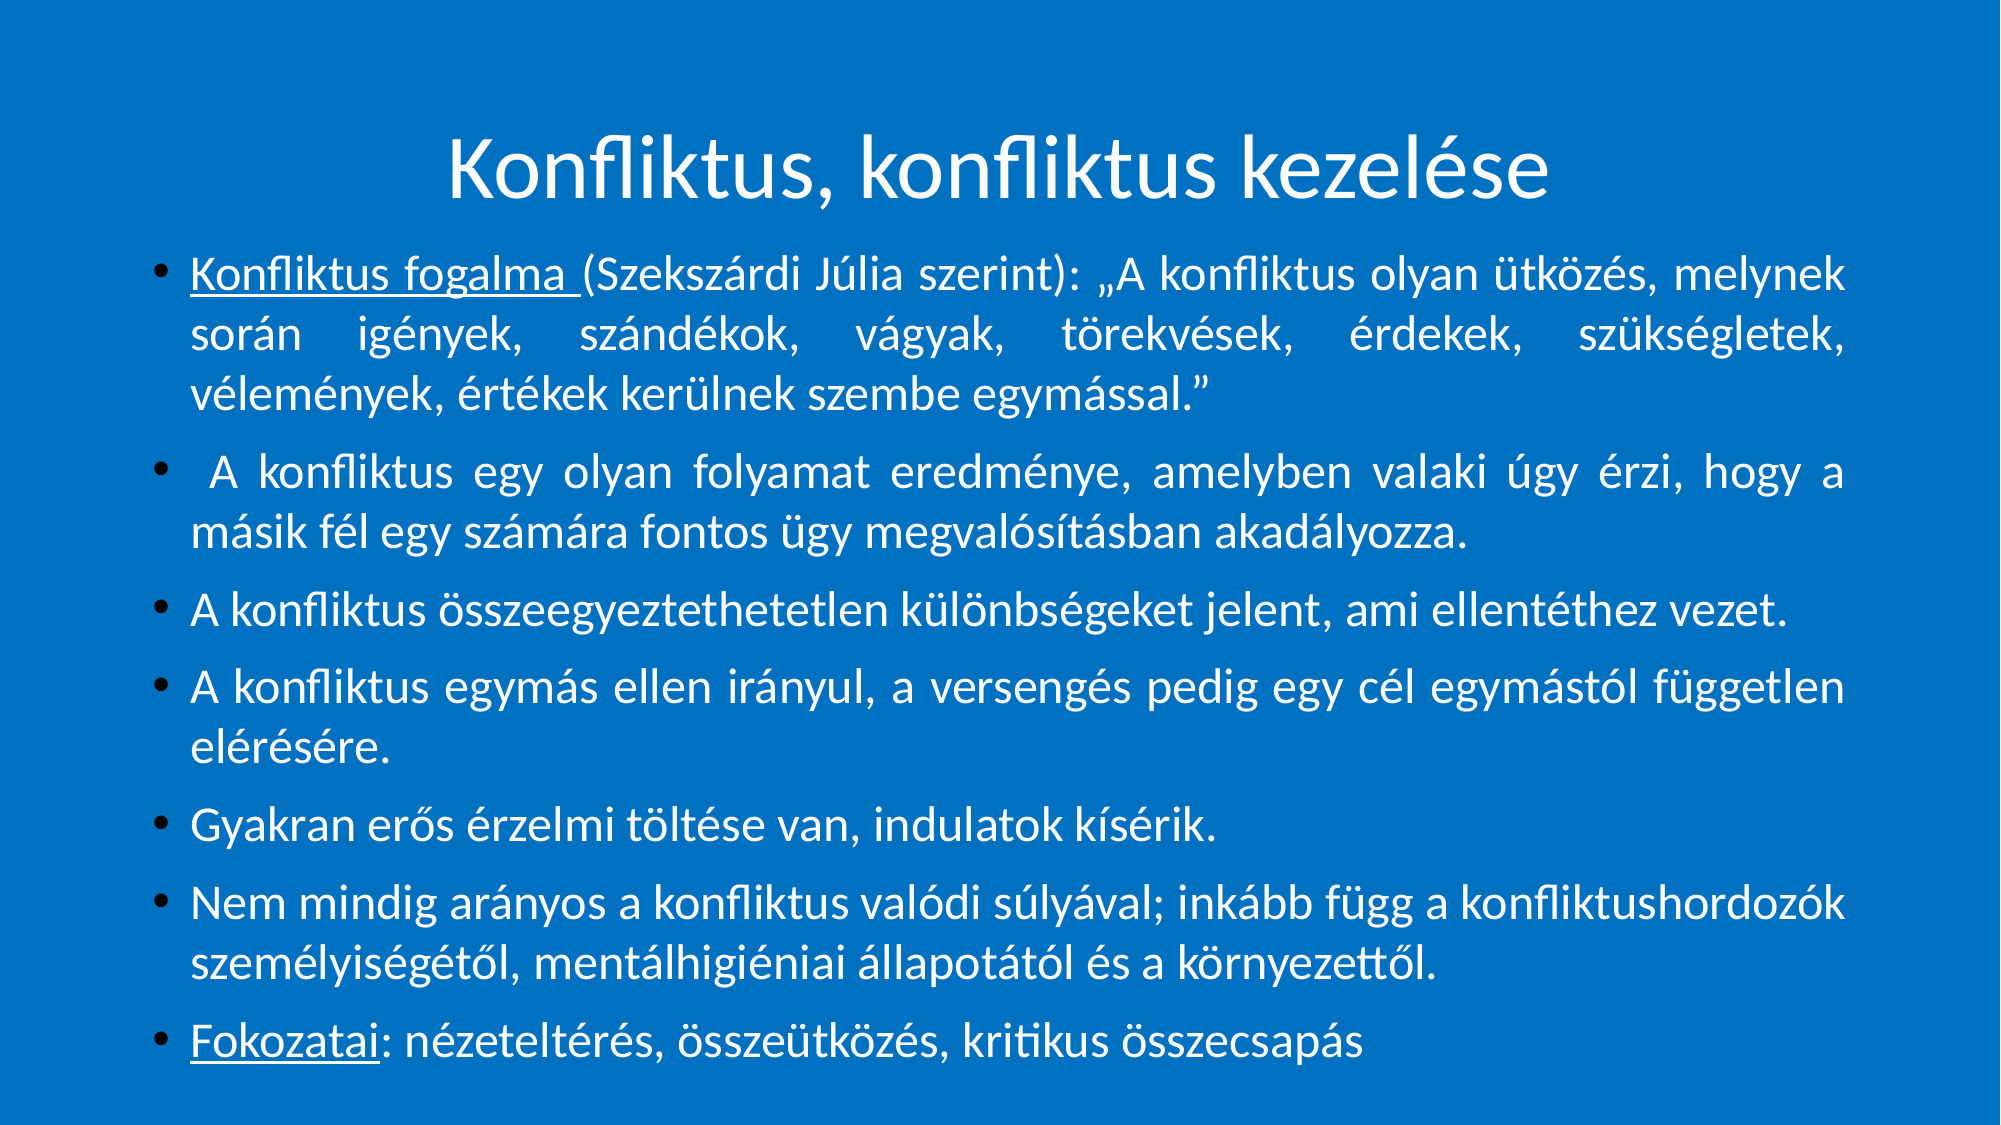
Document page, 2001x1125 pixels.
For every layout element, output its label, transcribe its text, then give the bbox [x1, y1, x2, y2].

list Konfliktus fogalma (Szekszárdi Júlia szerint): „A konfliktus olyan ütközés, melynek során igények, szándékok, vágyak, törekvések, érdekek, szükségletek, vélemények, értékek kerülnek szembe egymással.” A konfliktus egy olyan folyamat eredménye, amelyben valaki úgy érzi, hogy a másik fél egy számára fontos ügy megvalósításban akadályozza. A konfliktus összeegyeztethetetlen különbségeket jelent, ami ellentéthez vezet. A konfliktus egymás ellen irányul, a versengés pedig egy cél egymástól független elérésére. Gyakran erős érzelmi töltése van, indulatok kísérik. Nem mindig arányos a konfliktus valódi súlyával; inkább függ a konfliktushordozók személyiségétől, mentálhigiéniai állapotától és a környezettől. Fokozatai: nézeteltérés, összeütközés, kritikus összecsapás [137, 232, 1863, 1089]
title Konfliktus, konfliktus kezelése [137, 59, 1863, 232]
